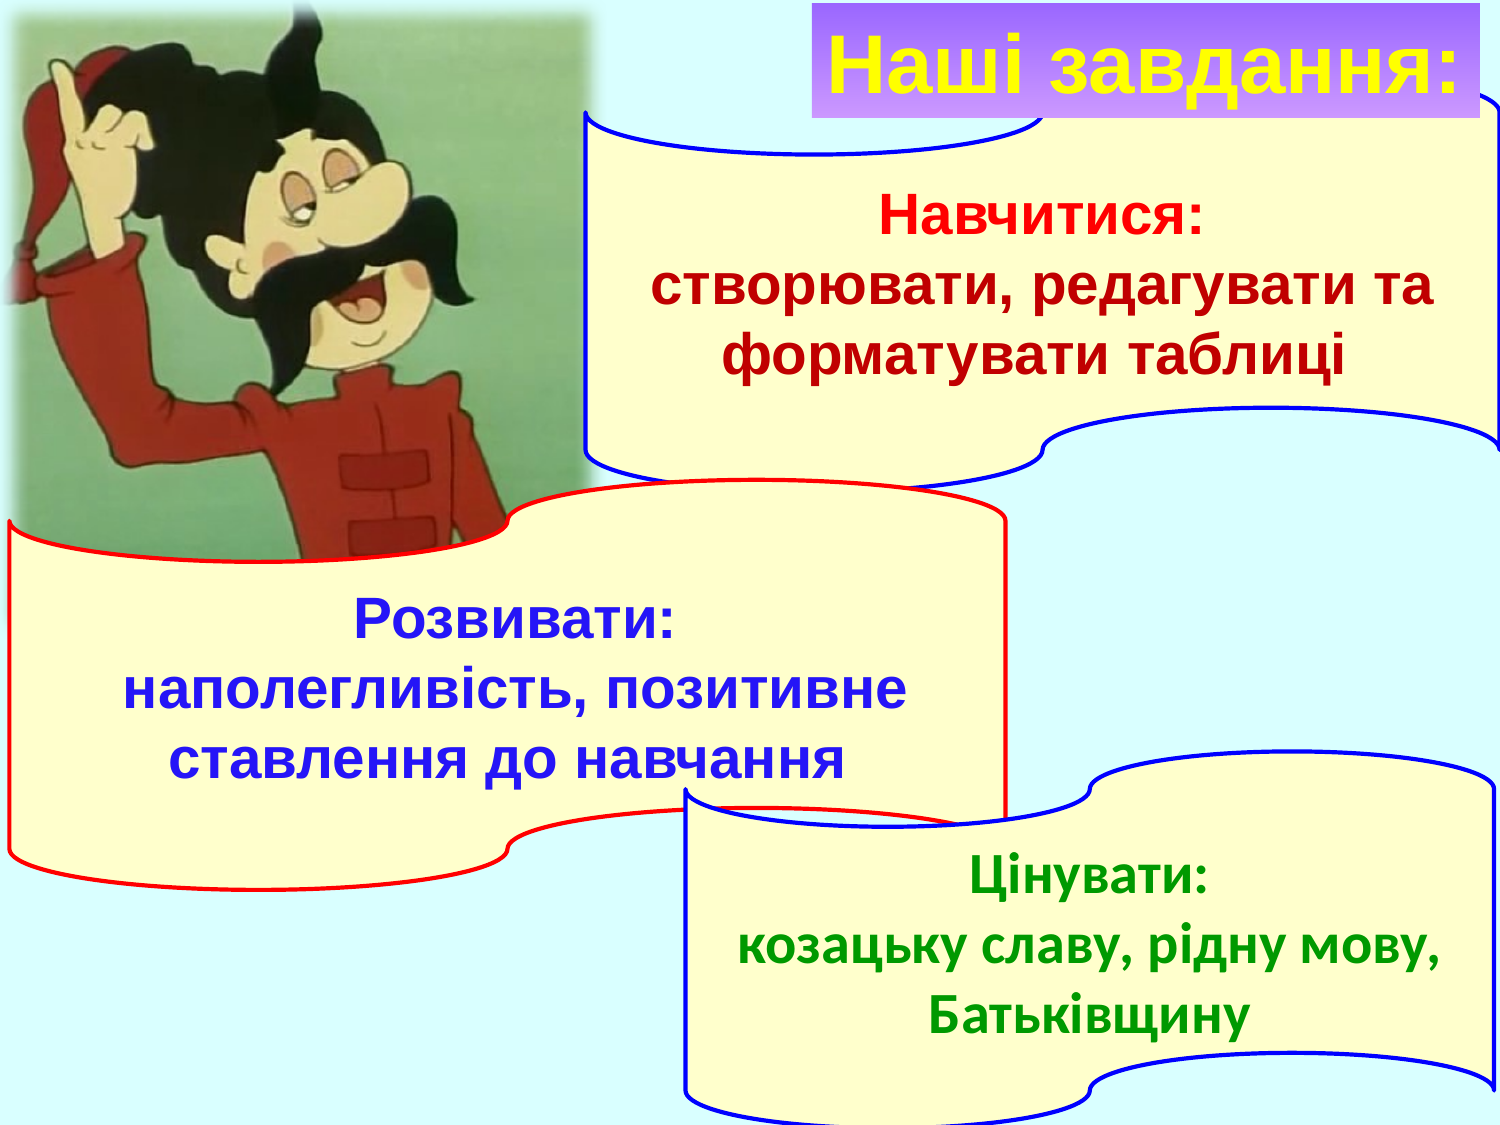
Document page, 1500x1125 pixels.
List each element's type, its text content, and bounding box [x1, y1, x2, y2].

picture [0, 0, 607, 640]
text_box Розвивати: наполегливість, позитивне ставлення до навчання [7, 477, 1008, 892]
text_box Навчитися: створювати, редагувати та форматувати таблиці [611, 93, 1500, 489]
text_box Цінувати: козацьку славу, рідну мову, Батьківщину [683, 749, 1497, 1125]
text_box Наші завдання: [811, 3, 1480, 118]
